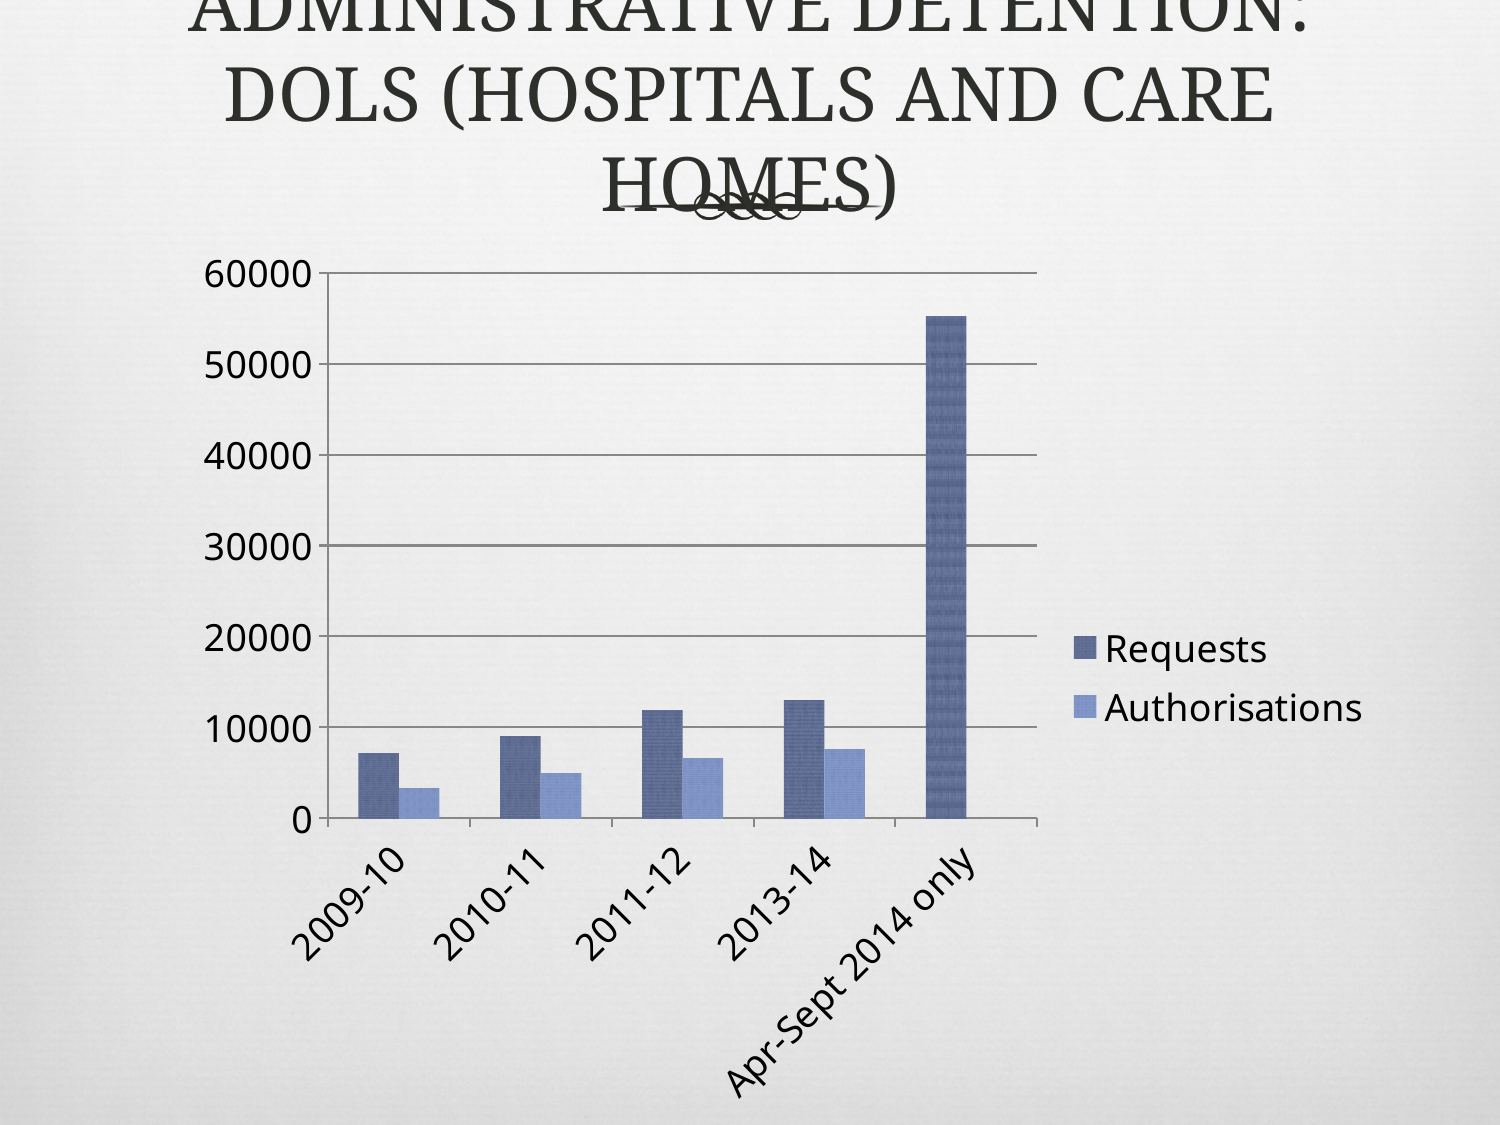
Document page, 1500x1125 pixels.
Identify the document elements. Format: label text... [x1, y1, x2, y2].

title Administrative Detention: DoLS (hospitals and care homes) [112, 11, 1388, 173]
chart [178, 228, 1388, 1125]
picture [615, 192, 885, 220]
